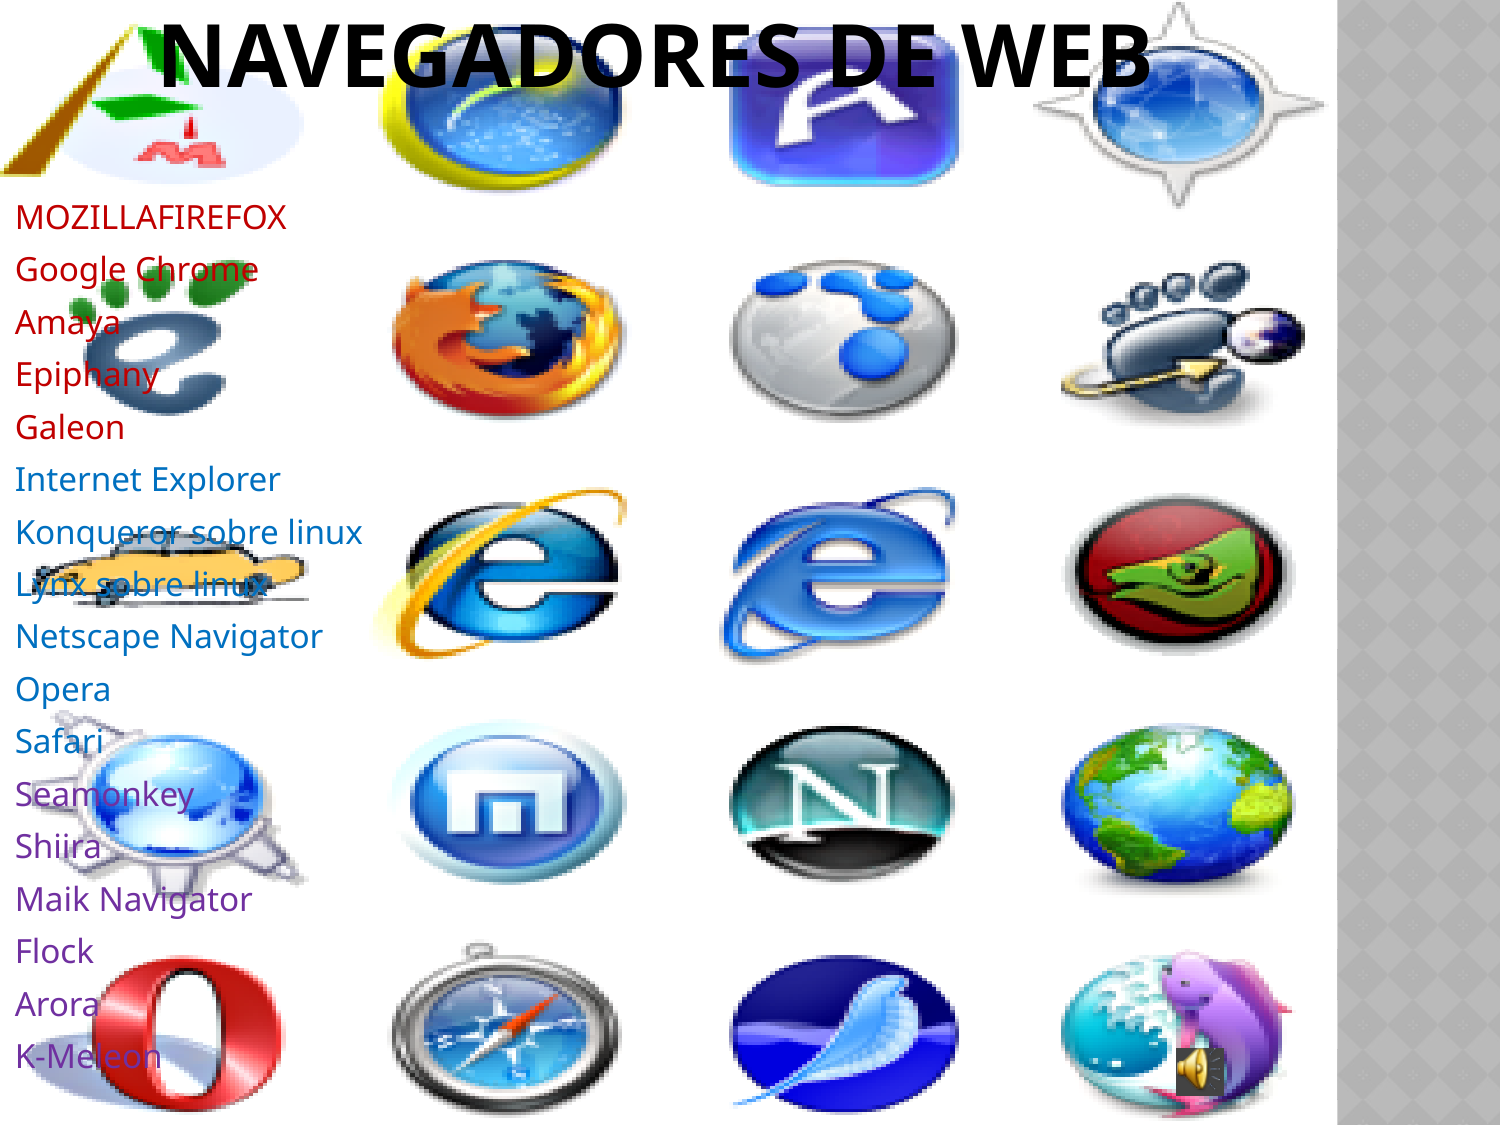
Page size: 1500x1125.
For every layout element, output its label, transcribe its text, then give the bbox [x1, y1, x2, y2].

list MOZILLAFIREFOX Google Chrome Amaya Epiphany Galeon Internet Explorer Konqueror sobre linux Lynx sobre linux Netscape Navigator Opera Safari Seamonkey Shiira Maik Navigator Flock Arora K-Meleon [1334, 137, 1341, 1125]
picture [0, 0, 1330, 1125]
